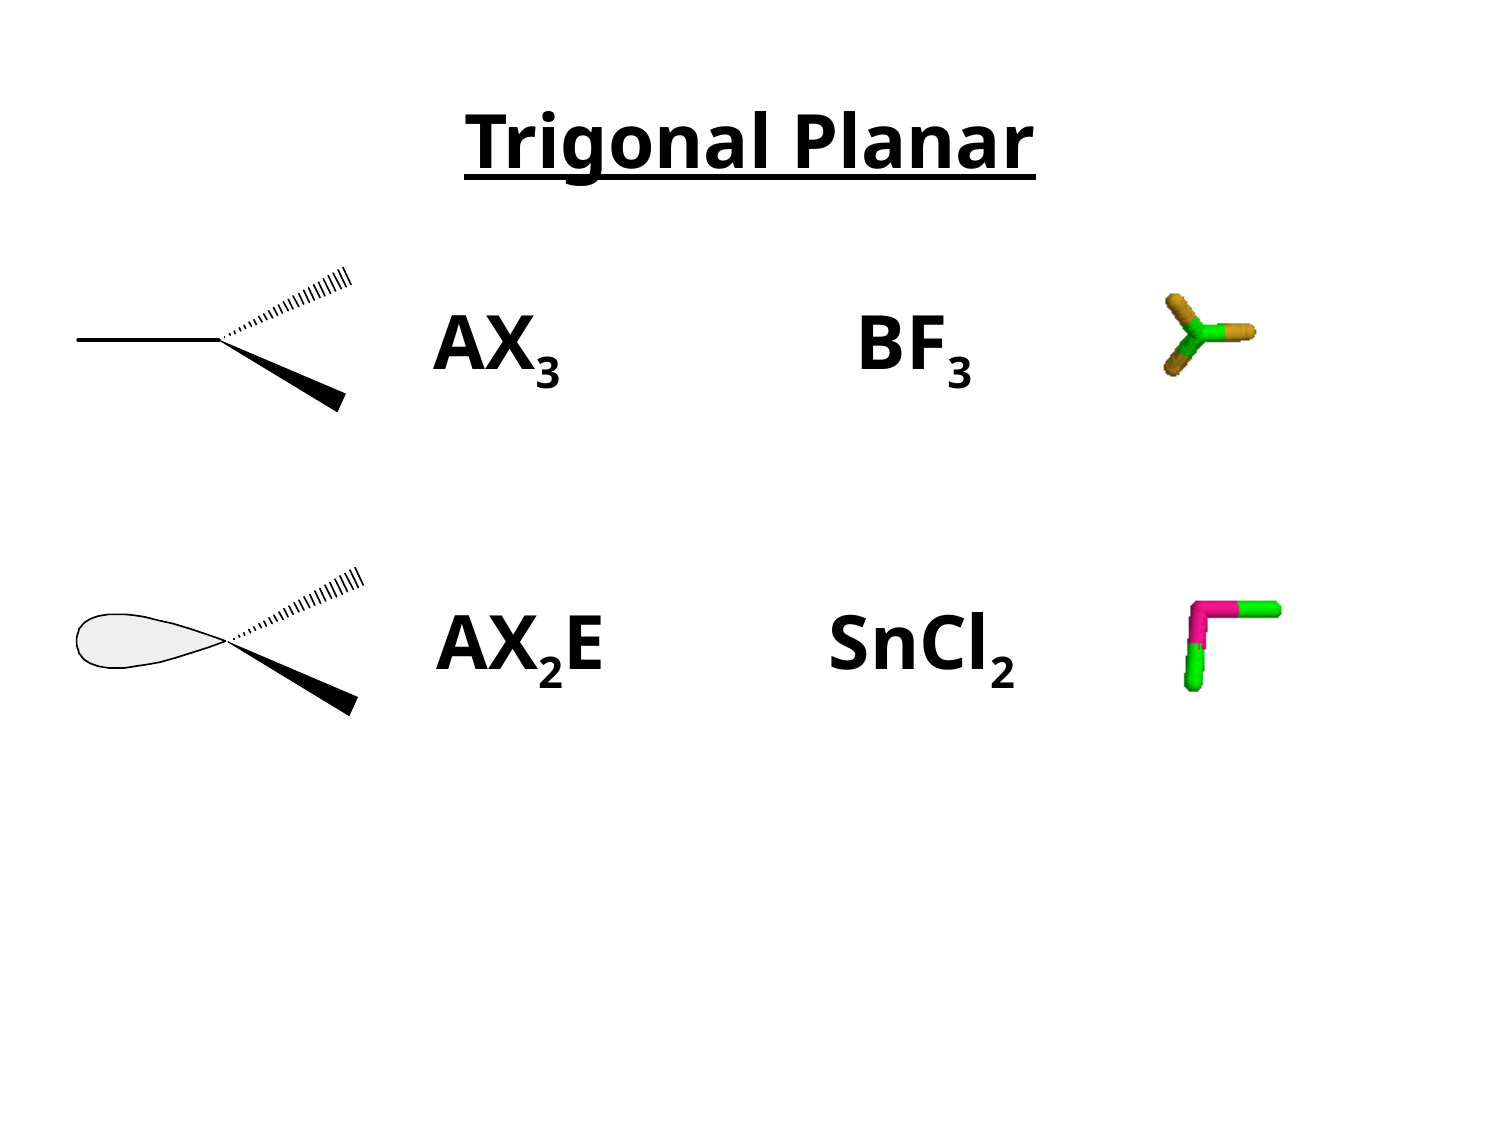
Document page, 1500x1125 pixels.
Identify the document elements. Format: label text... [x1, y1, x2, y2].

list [74, 562, 376, 720]
title Trigonal Planar [74, 44, 1426, 233]
text_box BF3 [841, 287, 988, 405]
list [74, 262, 363, 417]
text_box AX2E [421, 587, 621, 705]
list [1037, 499, 1429, 794]
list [1012, 187, 1404, 482]
text_box SnCl2 [813, 587, 1030, 705]
text_box AX3 [419, 287, 576, 405]
